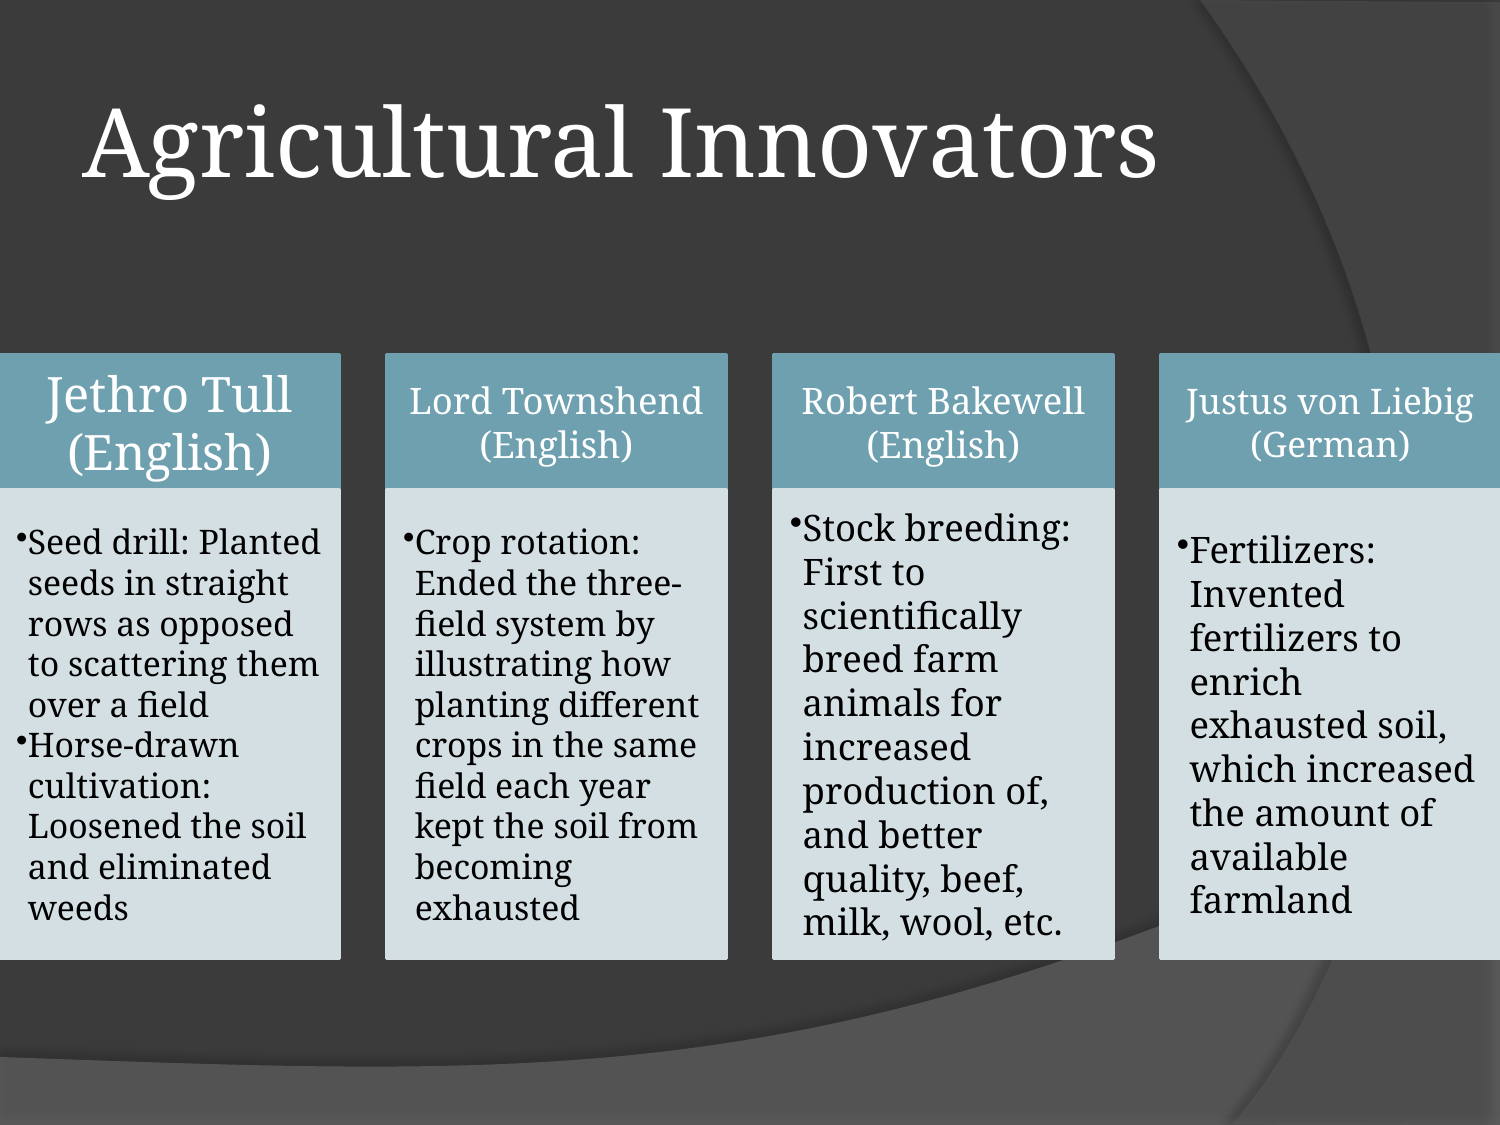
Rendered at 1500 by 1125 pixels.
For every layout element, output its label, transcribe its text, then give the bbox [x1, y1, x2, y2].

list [0, 187, 1500, 1125]
title Agricultural Innovators [75, 45, 1300, 177]
